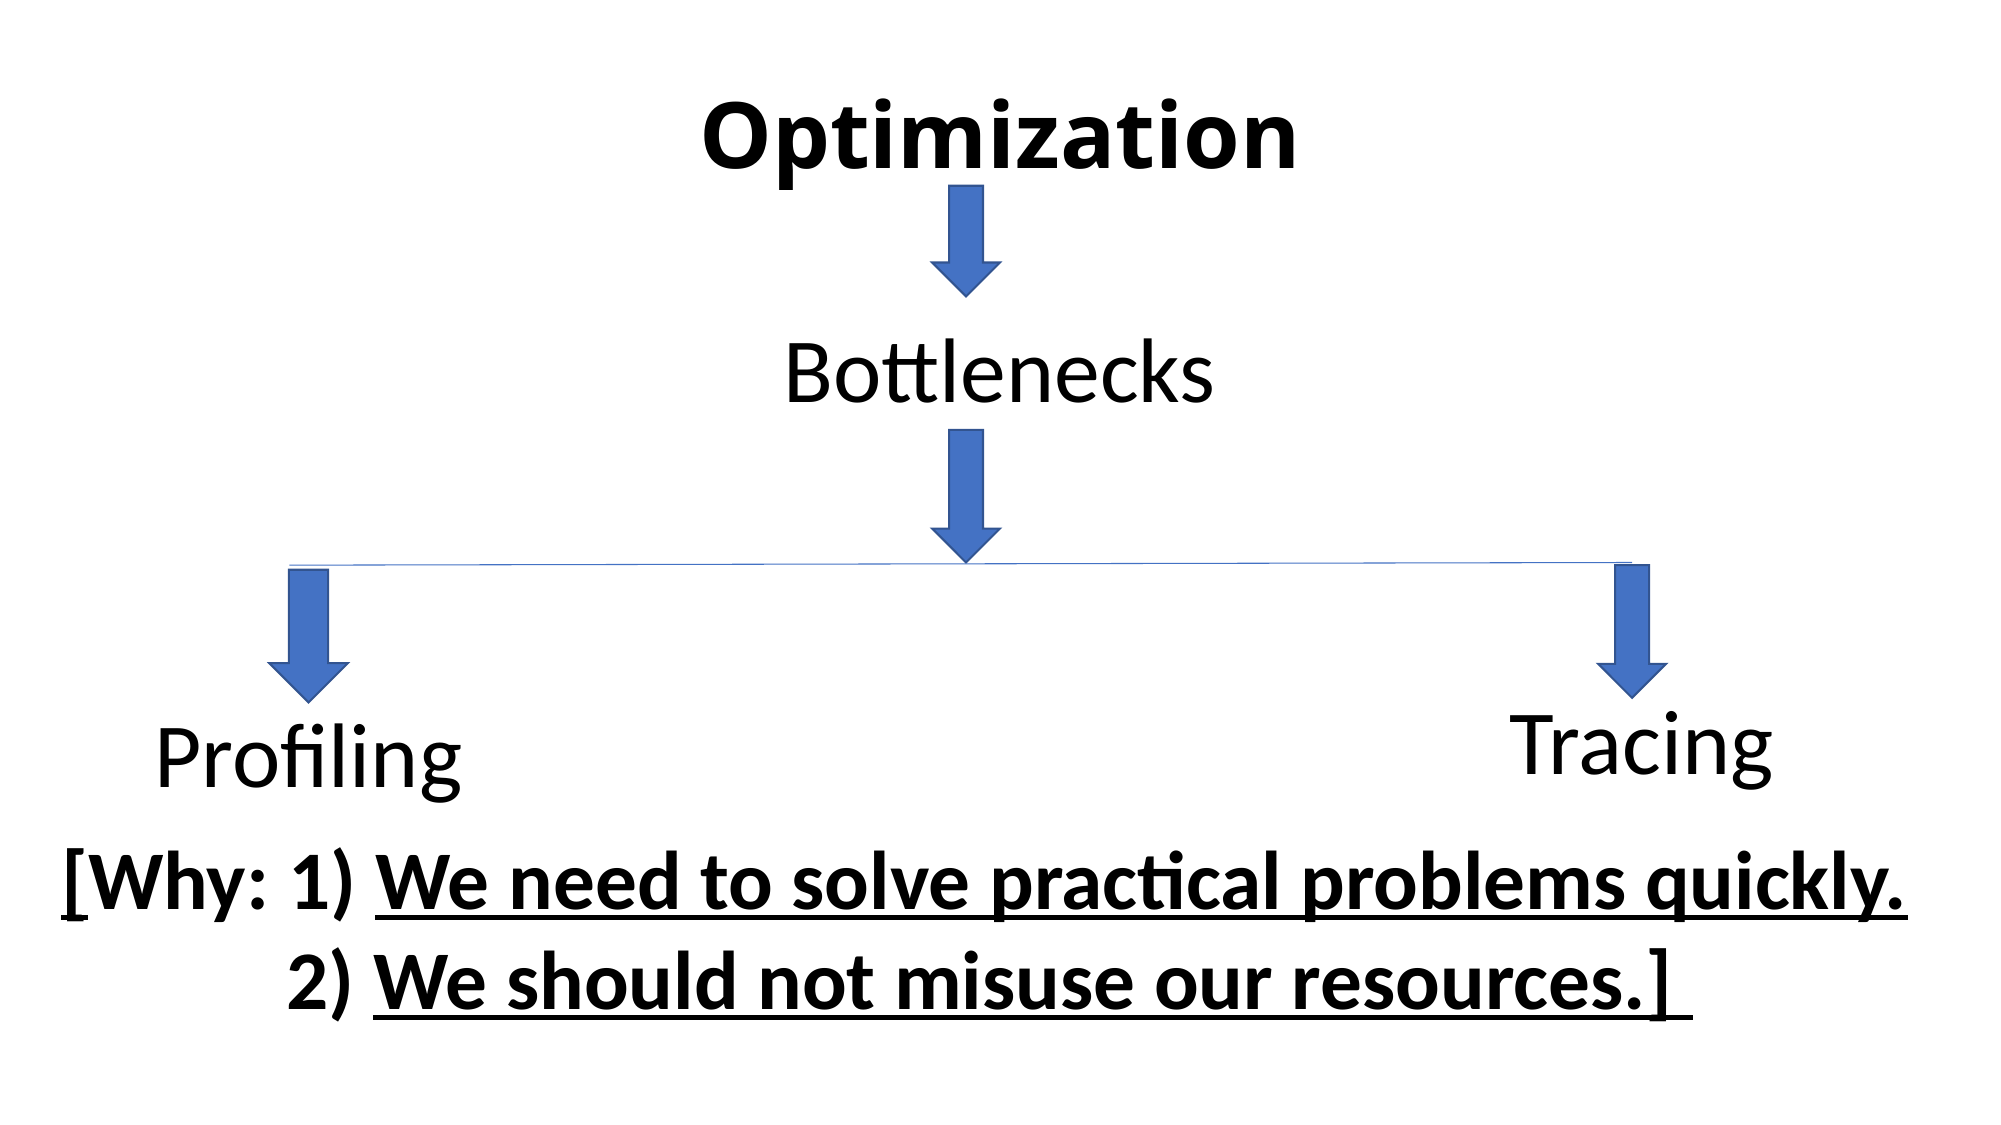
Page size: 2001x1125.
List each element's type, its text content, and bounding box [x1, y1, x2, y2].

text_box [1595, 564, 1669, 675]
text_box [Why: 1) We need to solve practical problems quickly. 2) We should not misuse our resources.] [46, 818, 1924, 1034]
text_box [266, 568, 351, 688]
text_box Profiling [139, 688, 478, 813]
text_box [929, 184, 1003, 298]
text_box [929, 428, 1003, 562]
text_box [289, 562, 1633, 566]
text_box Bottlenecks [768, 303, 1232, 429]
text_box Tracing [1494, 675, 1838, 800]
title Optimization [137, 59, 1863, 218]
